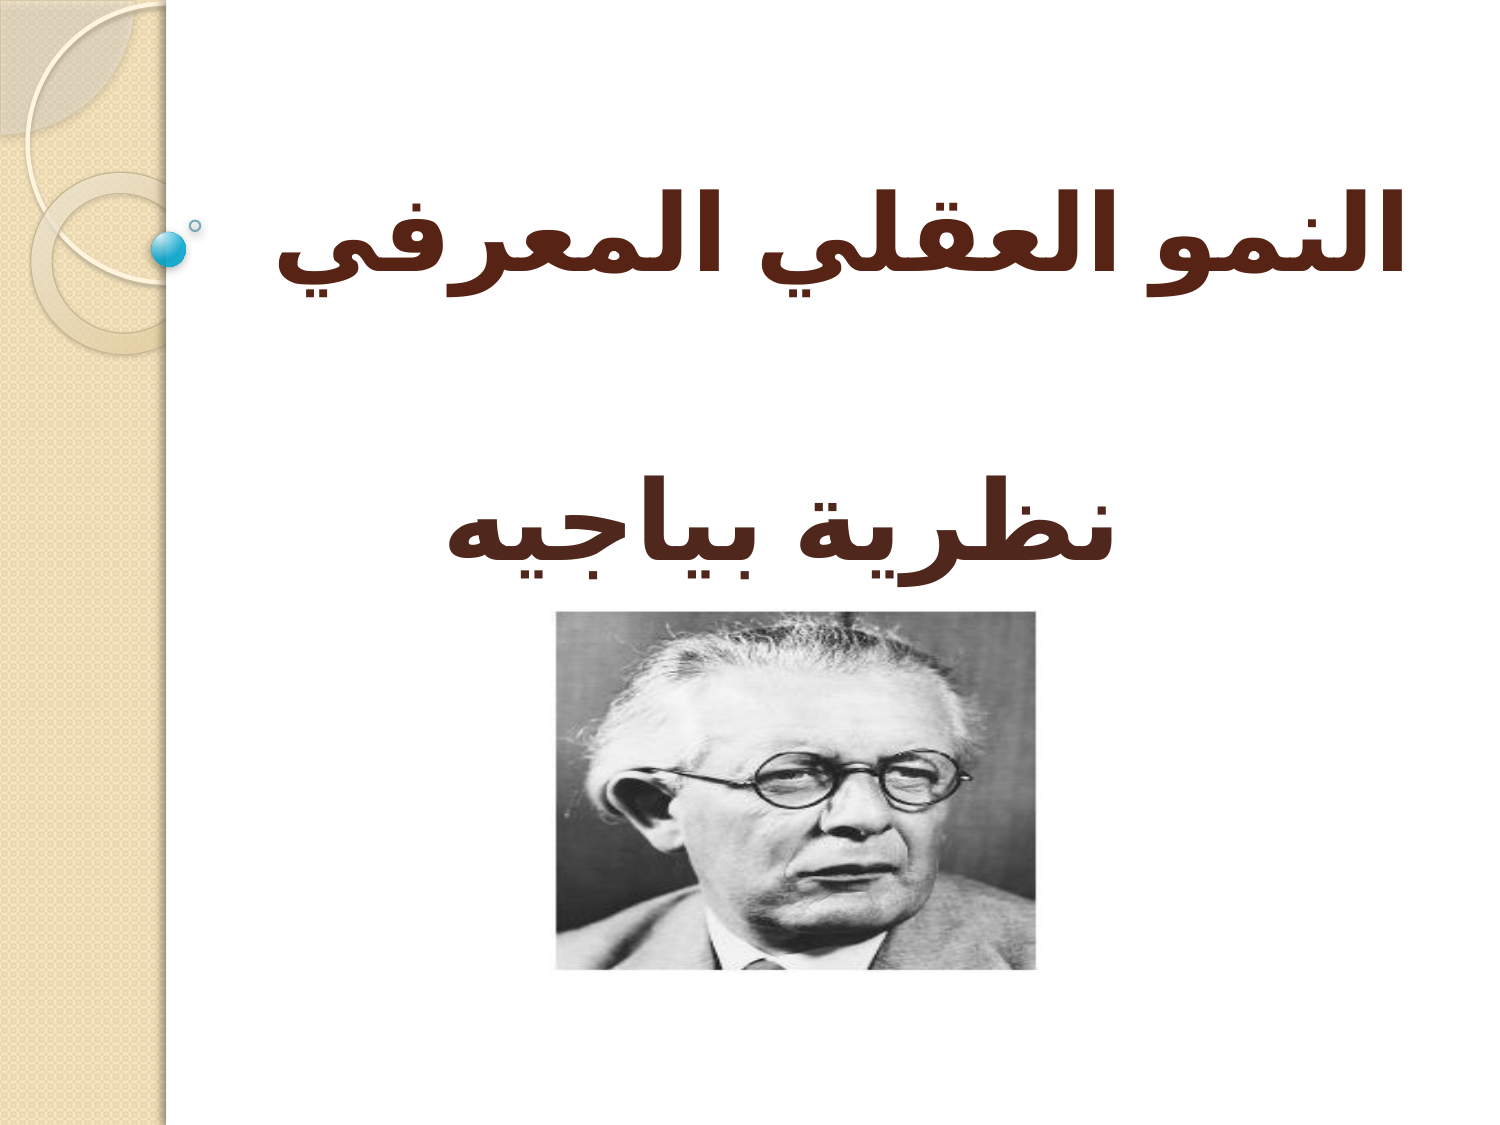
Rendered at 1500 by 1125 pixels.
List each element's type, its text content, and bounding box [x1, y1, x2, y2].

subtitle نظرية بياجيه [234, 303, 1450, 591]
picture [550, 609, 1044, 973]
title النمو العقلي المعرفي [234, 59, 1450, 301]
